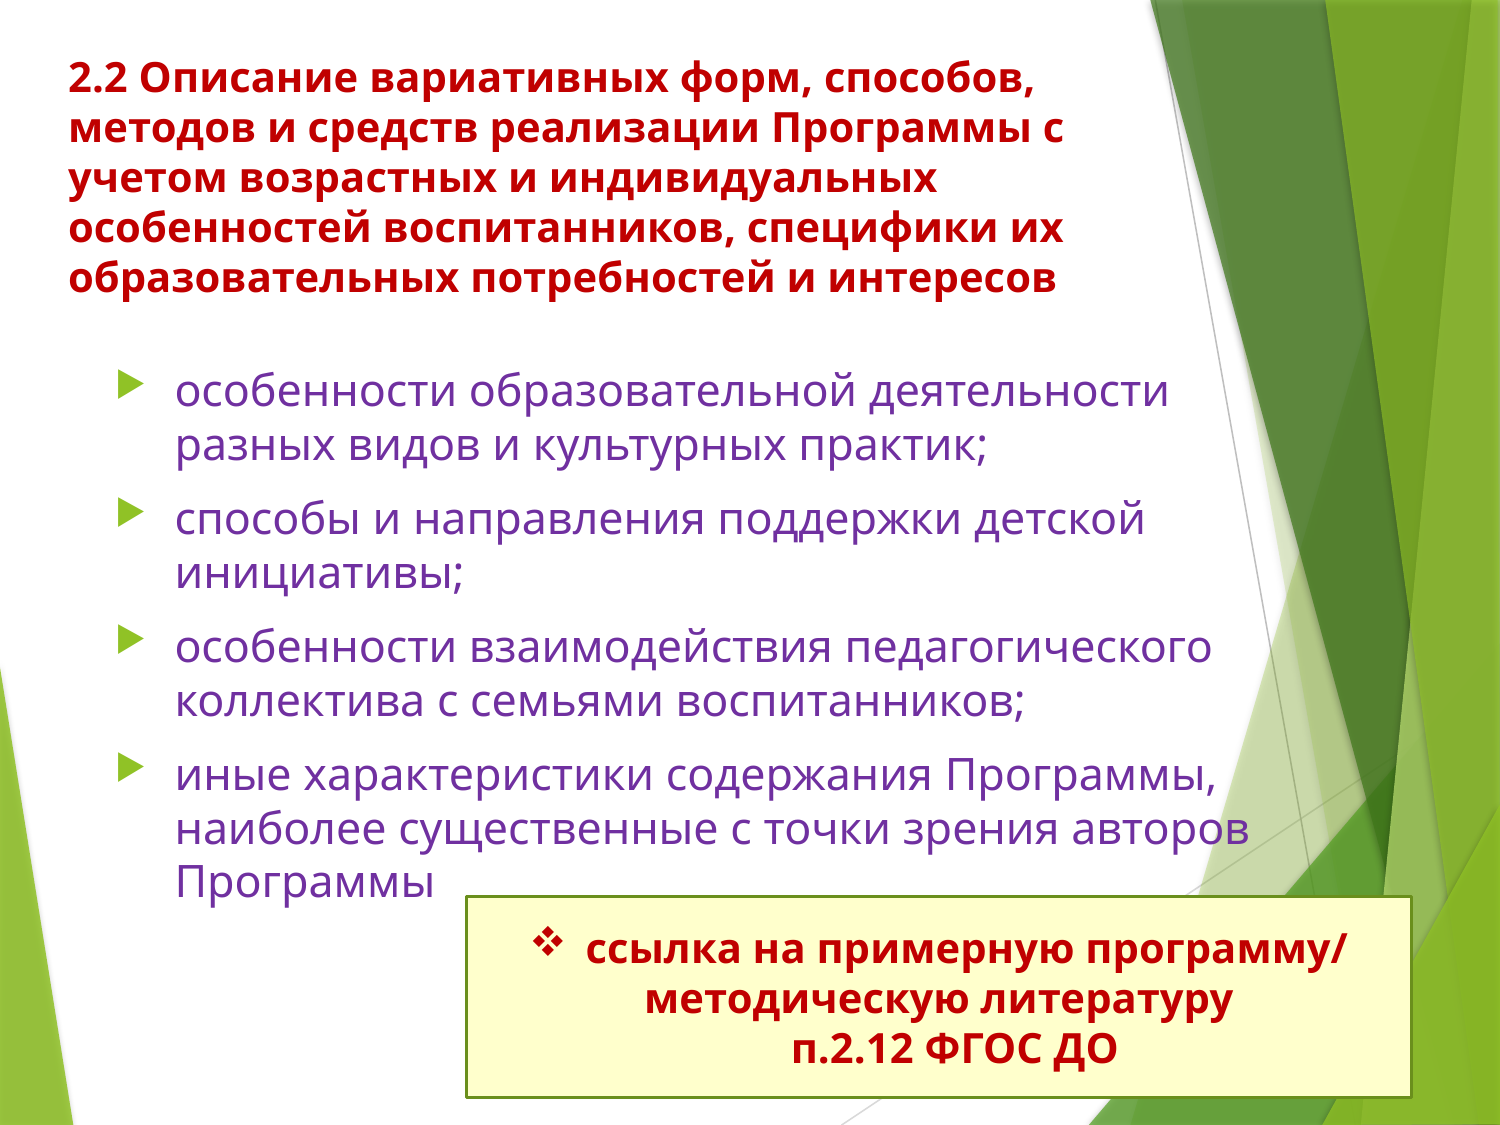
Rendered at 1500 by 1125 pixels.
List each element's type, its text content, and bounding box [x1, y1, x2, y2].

title 2.2 Описание вариативных форм, способов, методов и средств реализации Программы с учетом возрастных и индивидуальных особенностей воспитанников, специфики их образовательных потребностей и интересов [53, 42, 1211, 350]
list особенности образовательной деятельности разных видов и культурных практик; способы и направления поддержки детской инициативы; особенности взаимодействия педагогического коллектива с семьями воспитанников; иные характеристики содержания Программы, наиболее существенные с точки зрения авторов Программы [99, 354, 1270, 917]
text_box ссылка на примерную программу/ методическую литературу п.2.12 ФГОС ДО [465, 895, 1413, 1099]
